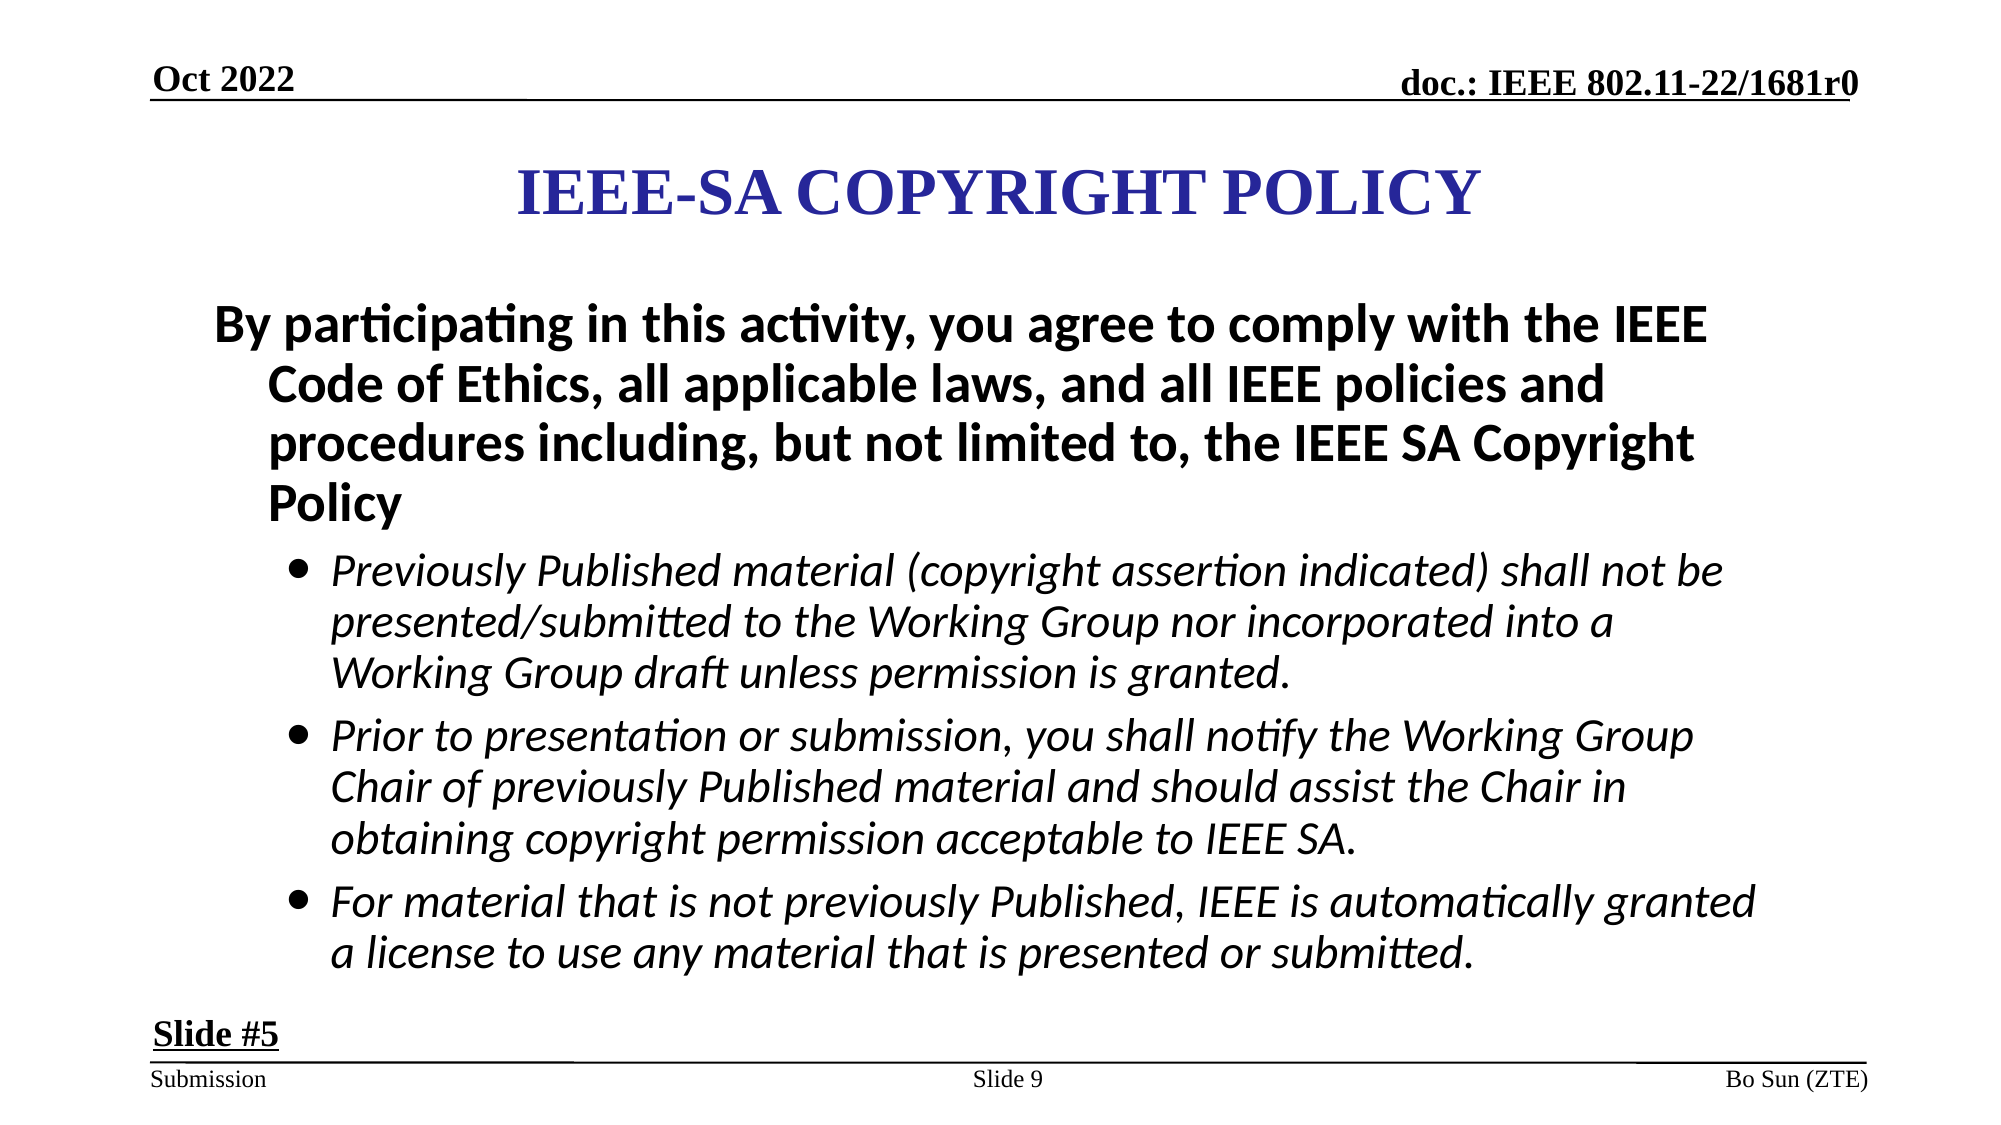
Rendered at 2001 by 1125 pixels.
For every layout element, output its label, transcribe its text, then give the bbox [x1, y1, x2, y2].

text_box By participating in this activity, you agree to comply with the IEEE Code of Ethics, all applicable laws, and all IEEE policies and procedures including, but not limited to, the IEEE SA Copyright Policy Previously Published material (copyright assertion indicated) shall not be presented/submitted to the Working Group nor incorporated into a Working Group draft unless permission is granted. Prior to presentation or submission, you shall notify the Working Group Chair of previously Published material and should assist the Chair in obtaining copyright permission acceptable to IEEE SA. For material that is not previously Published, IEEE is automatically granted a license to use any material that is presented or submitted. [200, 287, 1800, 988]
slide_number Slide 9 [949, 1061, 1067, 1123]
text_box Slide #5 [138, 1002, 295, 1062]
footer Bo Sun (ZTE) [1171, 1061, 1869, 1093]
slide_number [152, 54, 563, 100]
text_box IEEE-SA COPYRIGHT POLICY [362, 100, 1638, 276]
